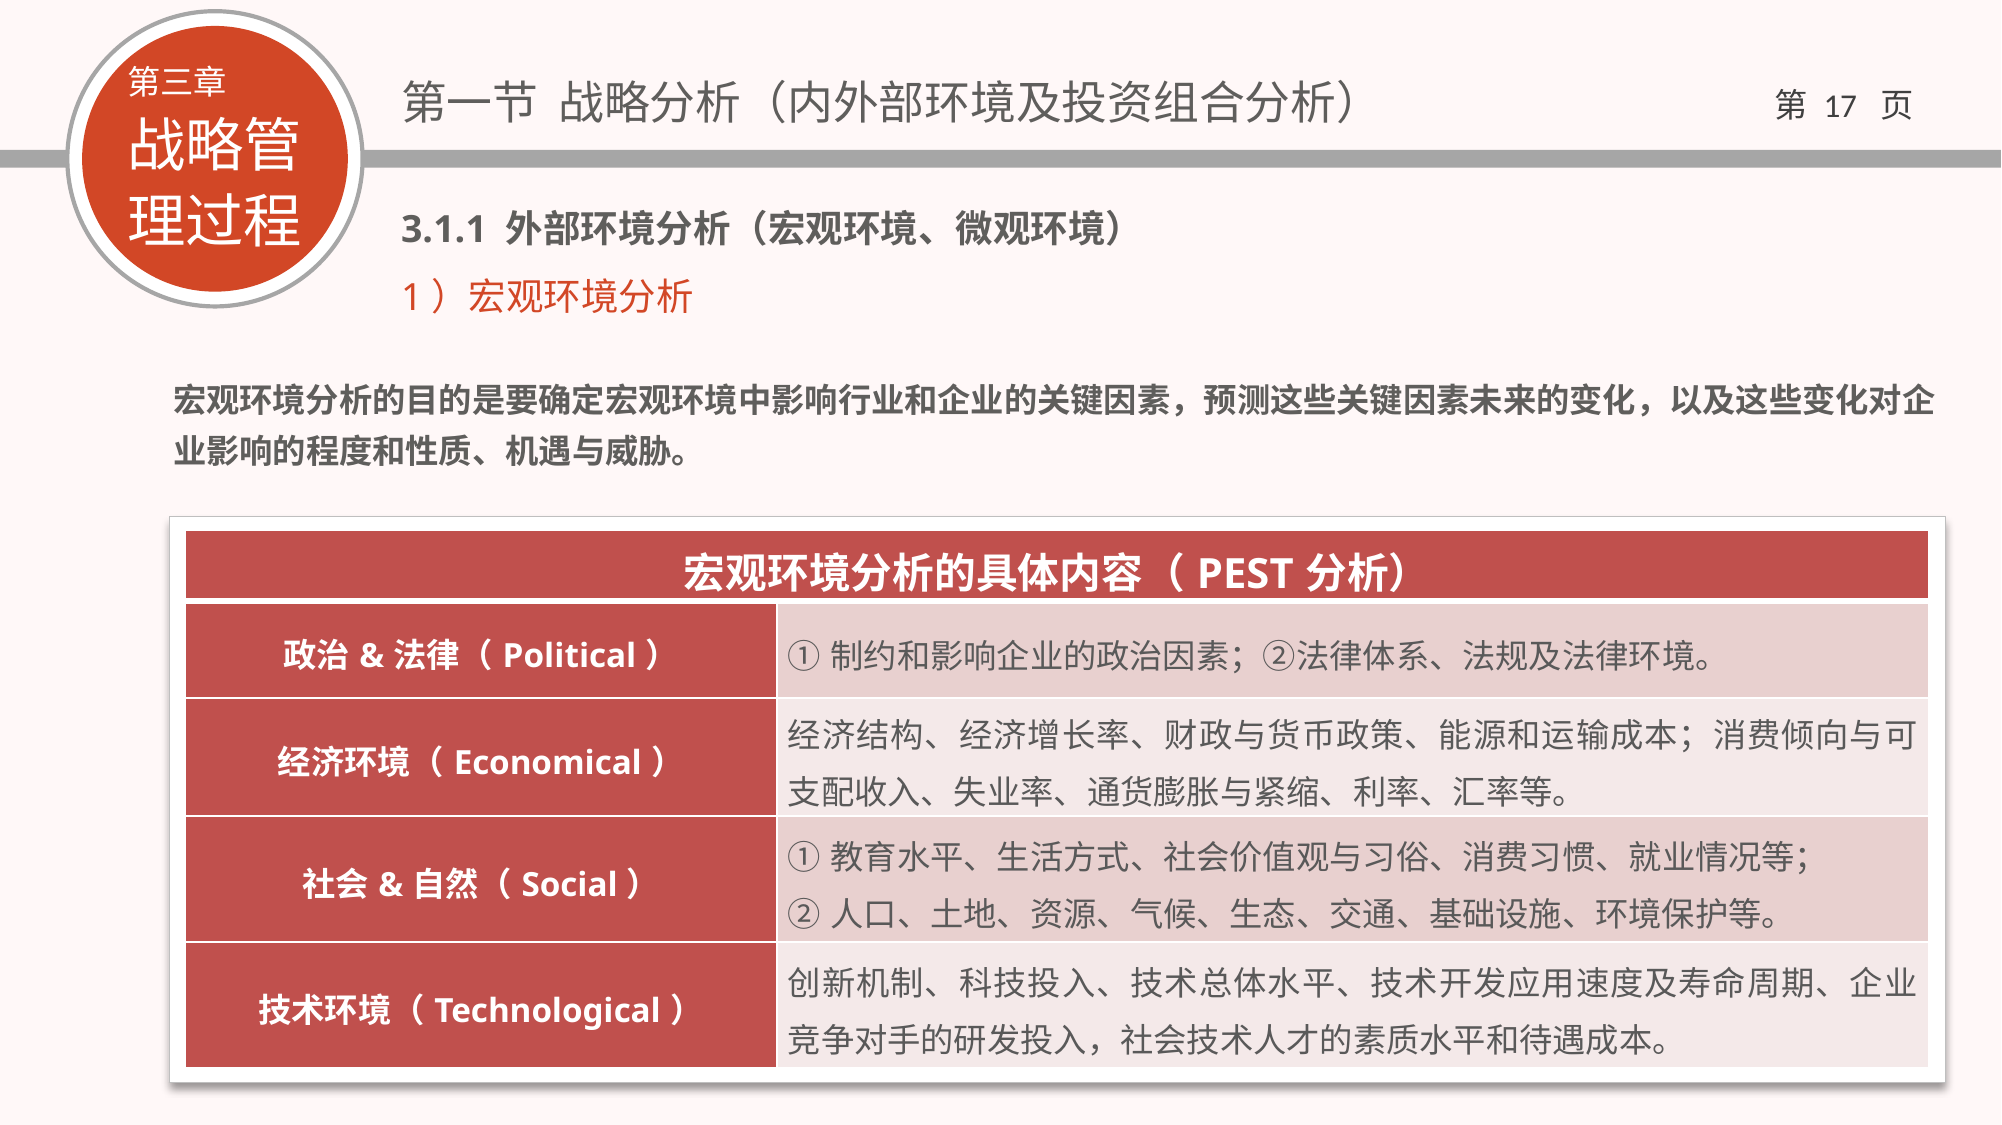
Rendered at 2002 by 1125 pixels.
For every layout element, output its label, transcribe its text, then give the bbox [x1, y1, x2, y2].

table_cell 政治&法律（Political） [186, 604, 776, 697]
table_cell 经济环境（Economical） [186, 699, 776, 815]
table_cell 经济结构、经济增长率、财政与货币政策、能源和运输成本；消费倾向与可支配收入、失业率、通货膨胀与紧缩、利率、汇率等。 [778, 699, 1928, 815]
table_cell 社会&自然（Social） [186, 817, 776, 941]
text_box [168, 516, 1946, 1083]
text_box 1）宏观环境分析 [386, 251, 1284, 326]
table_cell 创新机制、科技投入、技术总体水平、技术开发应用速度及寿命周期、企业竞争对手的研发投入，社会技术人才的素质水平和待遇成本。 [778, 943, 1928, 1067]
text_box 3.1.1 外部环境分析（宏观环境、微观环境） [386, 184, 1284, 251]
table_cell ①教育水平、生活方式、社会价值观与习俗、消费习惯、就业情况等； ②人口、土地、资源、气候、生态、交通、基础设施、环境保护等。 [778, 817, 1928, 941]
table_cell 技术环境（Technological） [186, 943, 776, 1067]
table_header 宏观环境分析的具体内容（PEST分析） [186, 531, 1928, 598]
table_cell ①制约和影响企业的政治因素；②法律体系、法规及法律环境。 [778, 604, 1928, 697]
text_box 宏观环境分析的目的是要确定宏观环境中影响行业和企业的关键因素，预测这些关键因素未来的变化，以及这些变化对企业影响的程度和性质、机遇与威胁。 [158, 359, 1961, 478]
